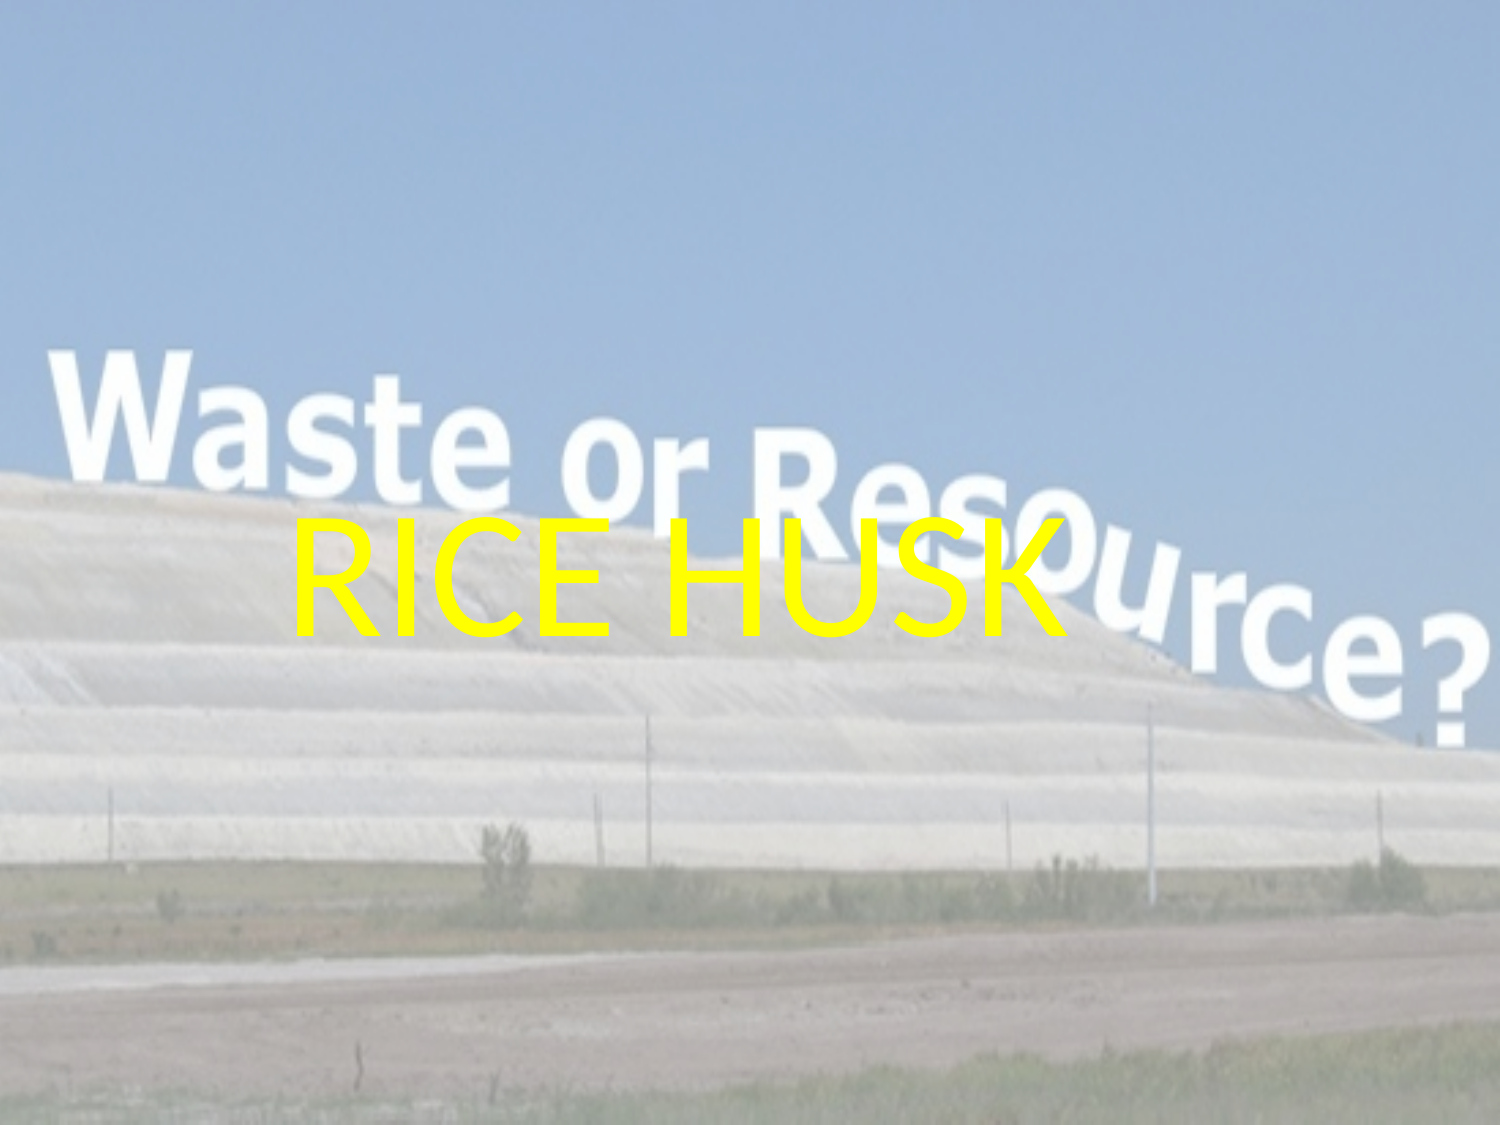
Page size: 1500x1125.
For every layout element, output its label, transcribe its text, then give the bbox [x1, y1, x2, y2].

text_box RICE HUSK [269, 445, 1313, 680]
